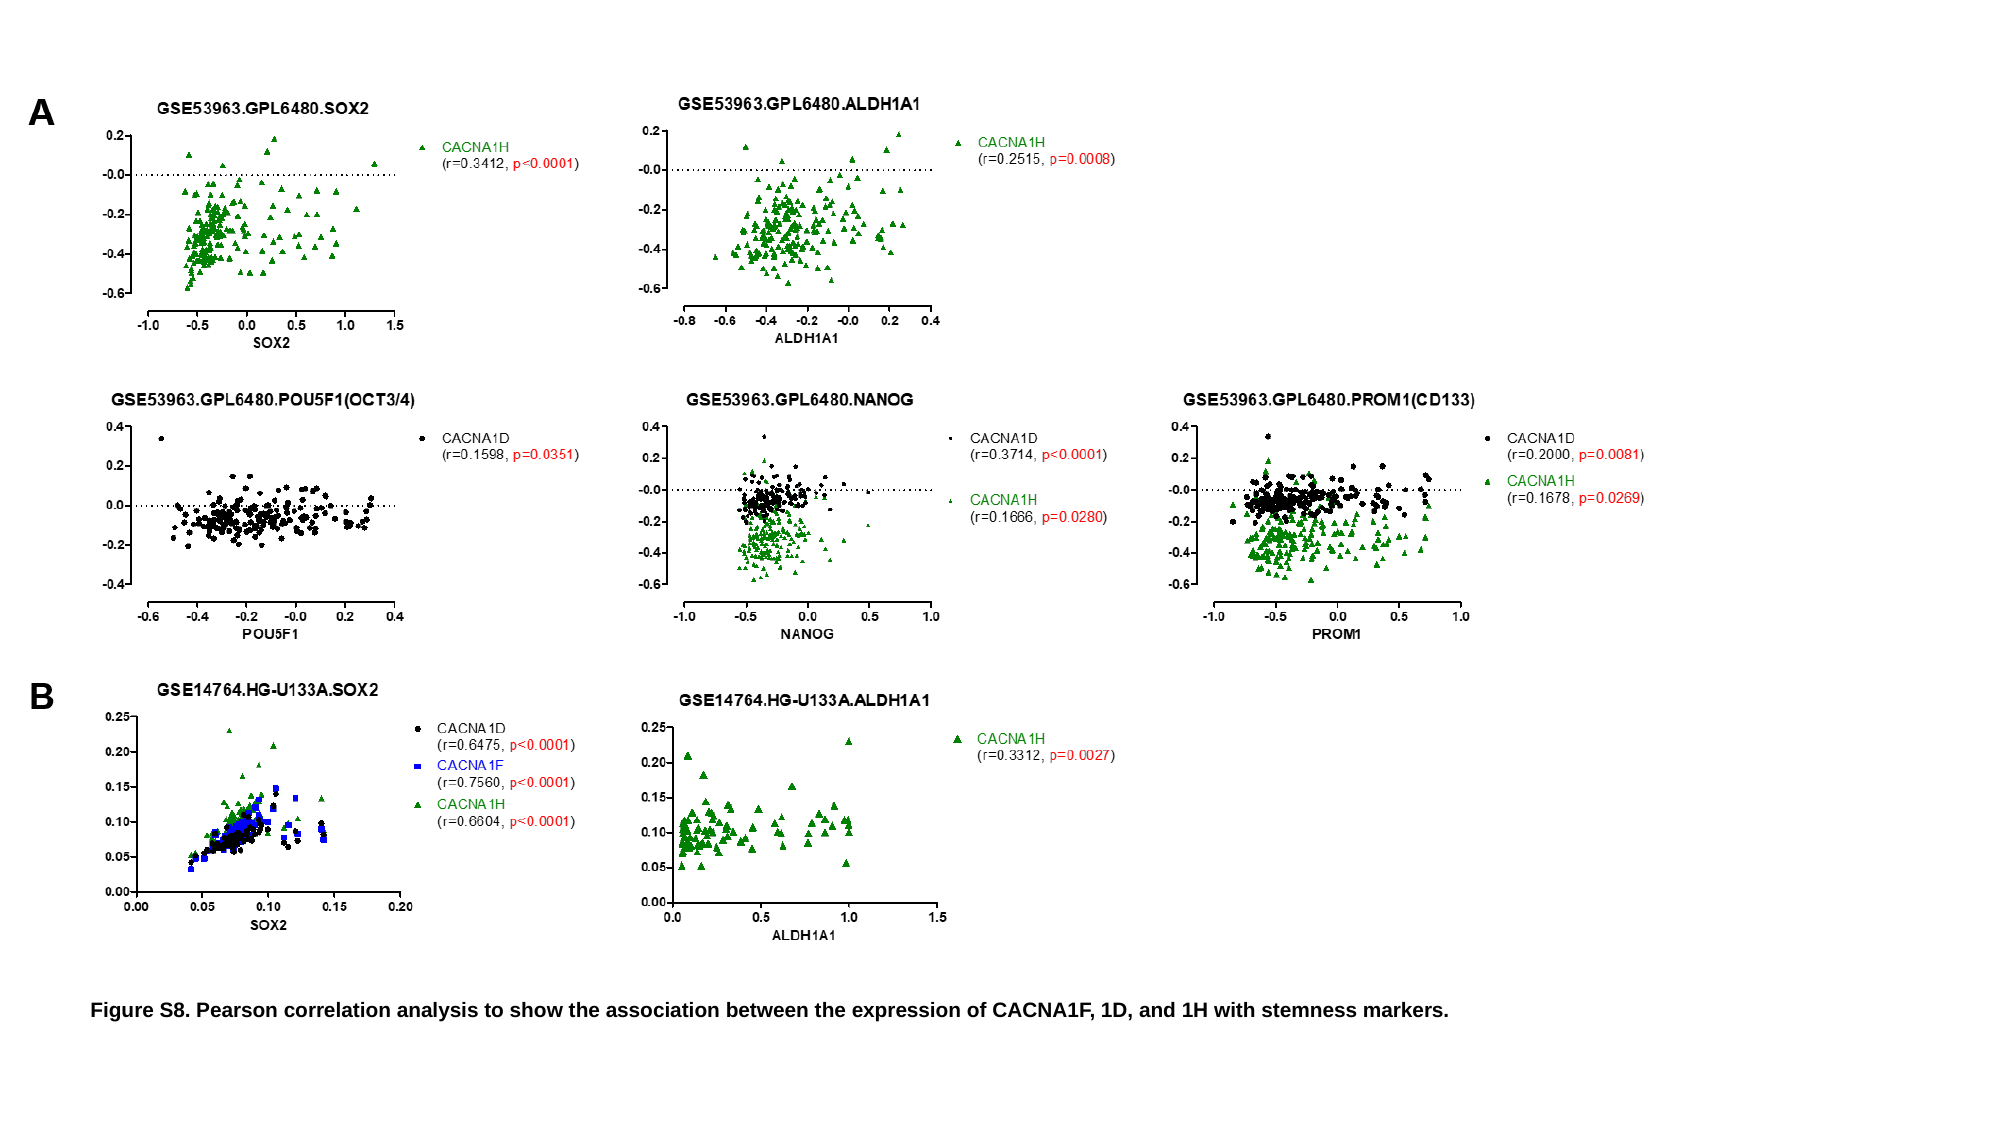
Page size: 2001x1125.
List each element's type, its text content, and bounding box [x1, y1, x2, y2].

text_box Figure S8. Pearson correlation analysis to show the association between the expression of CACNA1F, 1D, and 1H with stemness markers. [75, 988, 1471, 1029]
picture [7, 78, 1658, 957]
